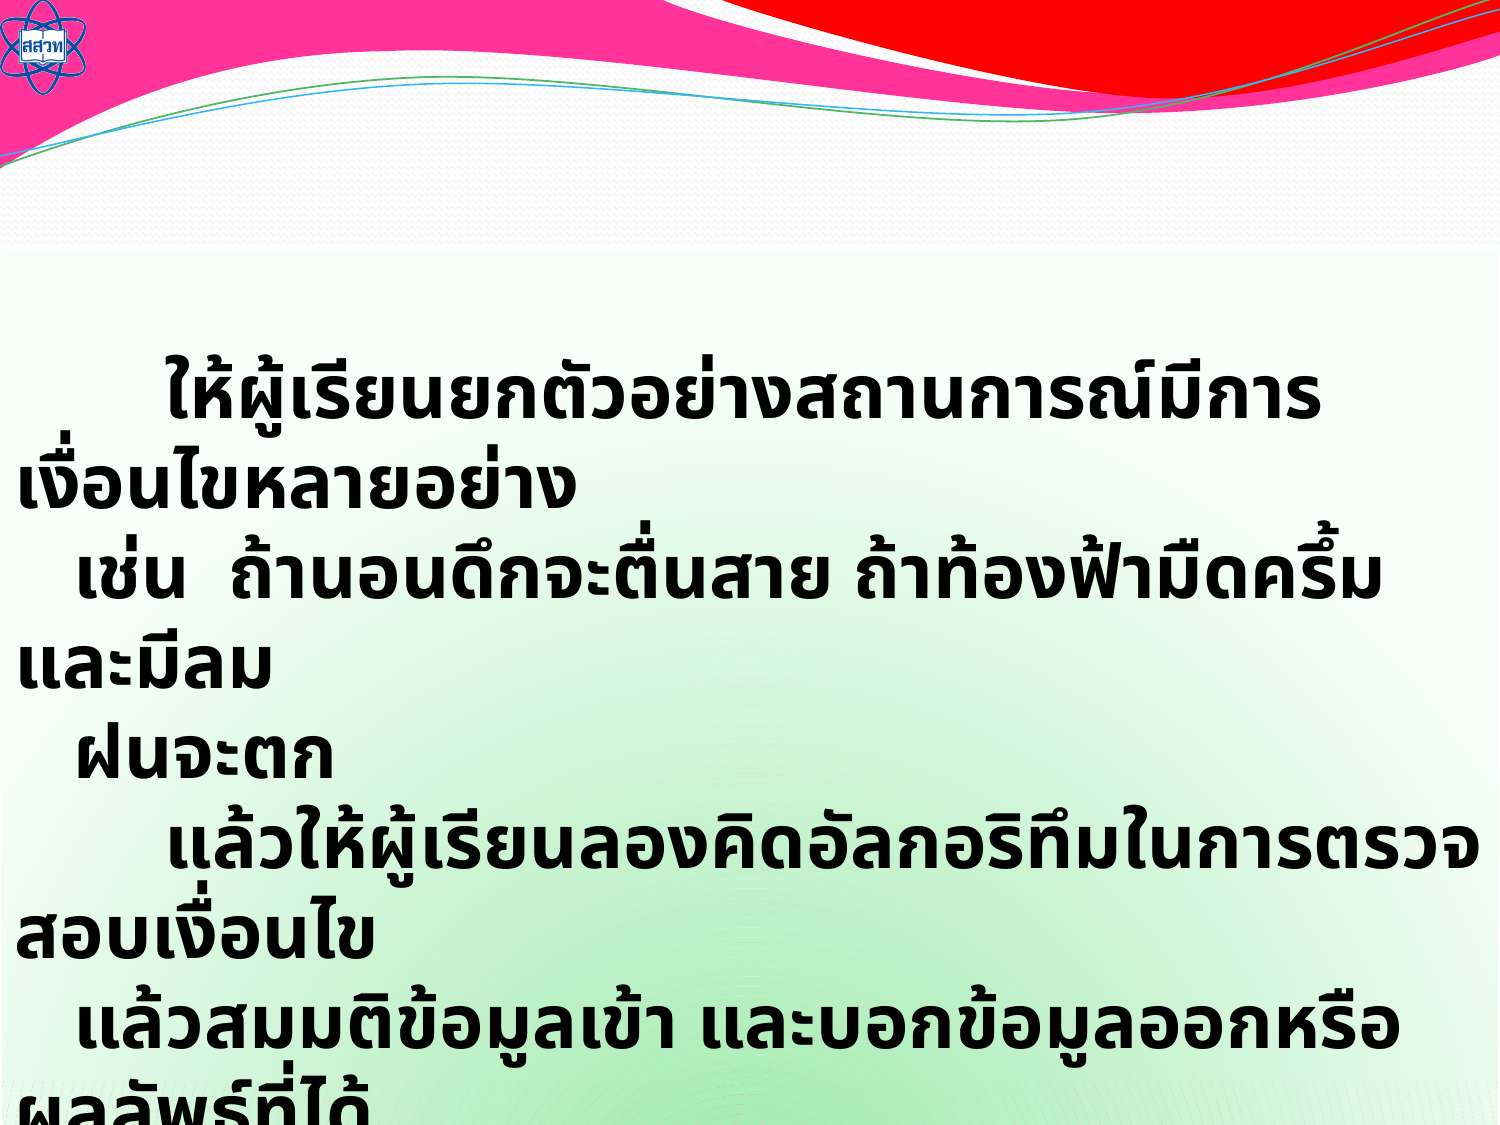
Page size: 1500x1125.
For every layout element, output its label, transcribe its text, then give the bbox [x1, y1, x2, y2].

text_box ให้ผู้เรียนยกตัวอย่างสถานการณ์มีการเงื่อนไขหลายอย่าง เช่น ถ้านอนดึกจะตื่นสาย ถ้าท้องฟ้ามืดครึ้ม และมีลม ฝนจะตก แล้วให้ผู้เรียนลองคิดอัลกอริทึมในการตรวจสอบเงื่อนไข แล้วสมมติข้อมูลเข้า และบอกข้อมูลออกหรือผลลัพธ์ที่ได้ [0, 246, 1500, 1125]
picture [0, 0, 86, 95]
